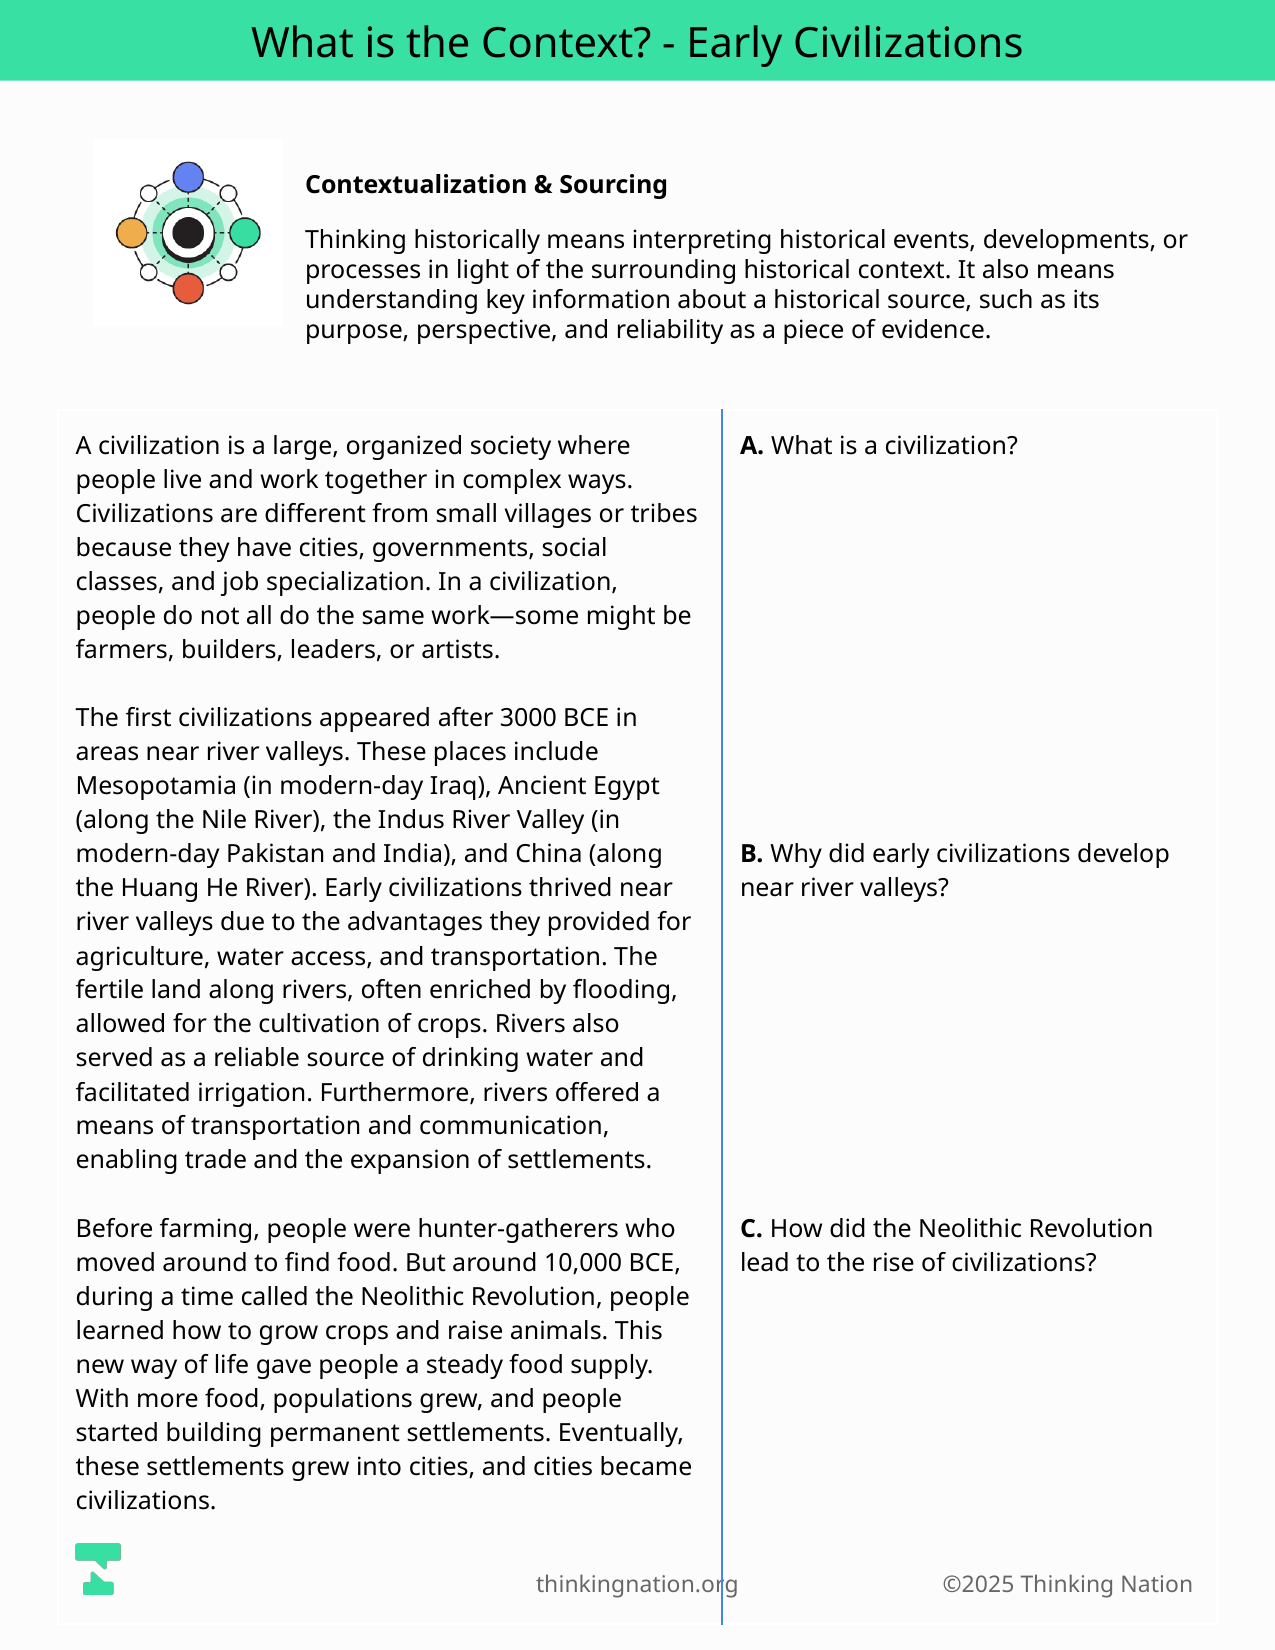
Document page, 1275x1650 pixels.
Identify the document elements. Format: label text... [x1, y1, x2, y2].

text_box Contextualization & Sourcing Thinking historically means interpreting historical events, developments, or processes in light of the surrounding historical context. It also means understanding key information about a historical source, such as its purpose, perspective, and reliability as a piece of evidence. [287, 149, 1218, 291]
text_box What is the Context? - Early Civilizations [0, 0, 1275, 81]
table_header A civilization is a large, organized society where people live and work together in complex ways. Civilizations are different from small villages or tribes because they have cities, governments, social classes, and job specialization. In a civilization, people do not all do the same work—some might be farmers, builders, leaders, or artists. The first civilizations appeared after 3000 BCE in areas near river valleys. These places include Mesopotamia (in modern-day Iraq), Ancient Egypt (along the Nile River), the Indus River Valley (in modern-day Pakistan and India), and China (along the Huang He River). Early civilizations thrived near river valleys due to the advantages they provided for agriculture, water access, and transportation. The fertile land along rivers, often enriched by flooding, allowed for the cultivation of crops. Rivers also served as a reliable source of drinking water and facilitated irrigation. Furthermore, rivers offered a means of transportation and communication, enabling trade and the expansion of settlements. Before farming, people were hunter-gatherers who moved around to find food. But around 10,000 BCE, during a time called the Neolithic Revolution, people learned how to grow crops and raise animals. This new way of life gave people a steady food supply. With more food, populations grew, and people started building permanent settlements. Eventually, these settlements grew into cities, and cities became civilizations. [59, 411, 721, 1623]
picture [93, 139, 283, 326]
table_header A. What is a civilization? B. Why did early civilizations develop near river valleys? C. How did the Neolithic Revolution lead to the rise of civilizations? [723, 411, 1216, 1623]
picture [62, 1533, 134, 1605]
